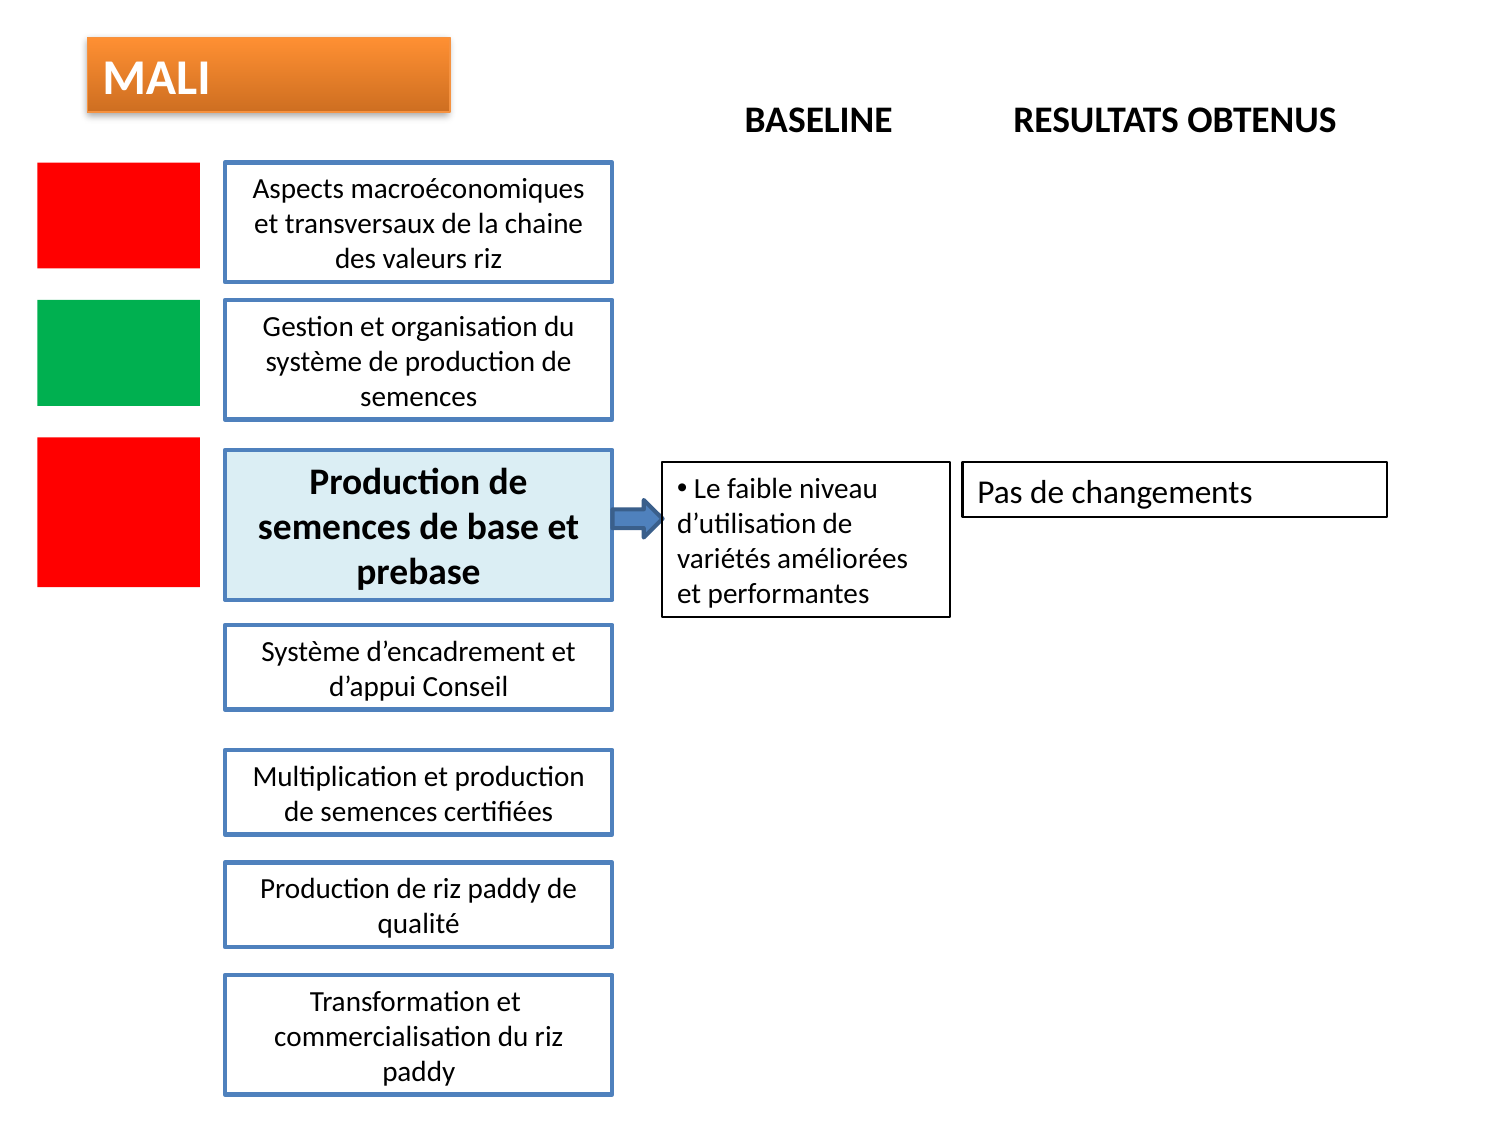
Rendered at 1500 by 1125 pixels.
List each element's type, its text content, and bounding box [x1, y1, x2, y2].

text_box [37, 299, 200, 406]
text_box Multiplication et production de semences certifiées [223, 748, 614, 837]
text_box Gestion et organisation du système de production de semences [223, 298, 614, 422]
text_box Pas de changements [962, 462, 1388, 518]
text_box Production de semences de base et prebase [223, 448, 614, 602]
text_box MALI [87, 37, 451, 113]
text_box RESULTATS OBTENUS [975, 87, 1375, 148]
text_box [37, 162, 200, 269]
text_box BASELINE [687, 87, 950, 148]
text_box Production de riz paddy de qualité [223, 860, 614, 949]
text_box Le faible niveau d’utilisation de variétés améliorées et performantes [662, 462, 950, 618]
text_box Aspects macroéconomiques et transversaux de la chaine des valeurs riz [223, 160, 614, 284]
text_box Système d’encadrement et d’appui Conseil [223, 623, 614, 712]
text_box Transformation et commercialisation du riz paddy [223, 973, 614, 1097]
text_box [610, 498, 662, 540]
text_box [37, 437, 200, 588]
